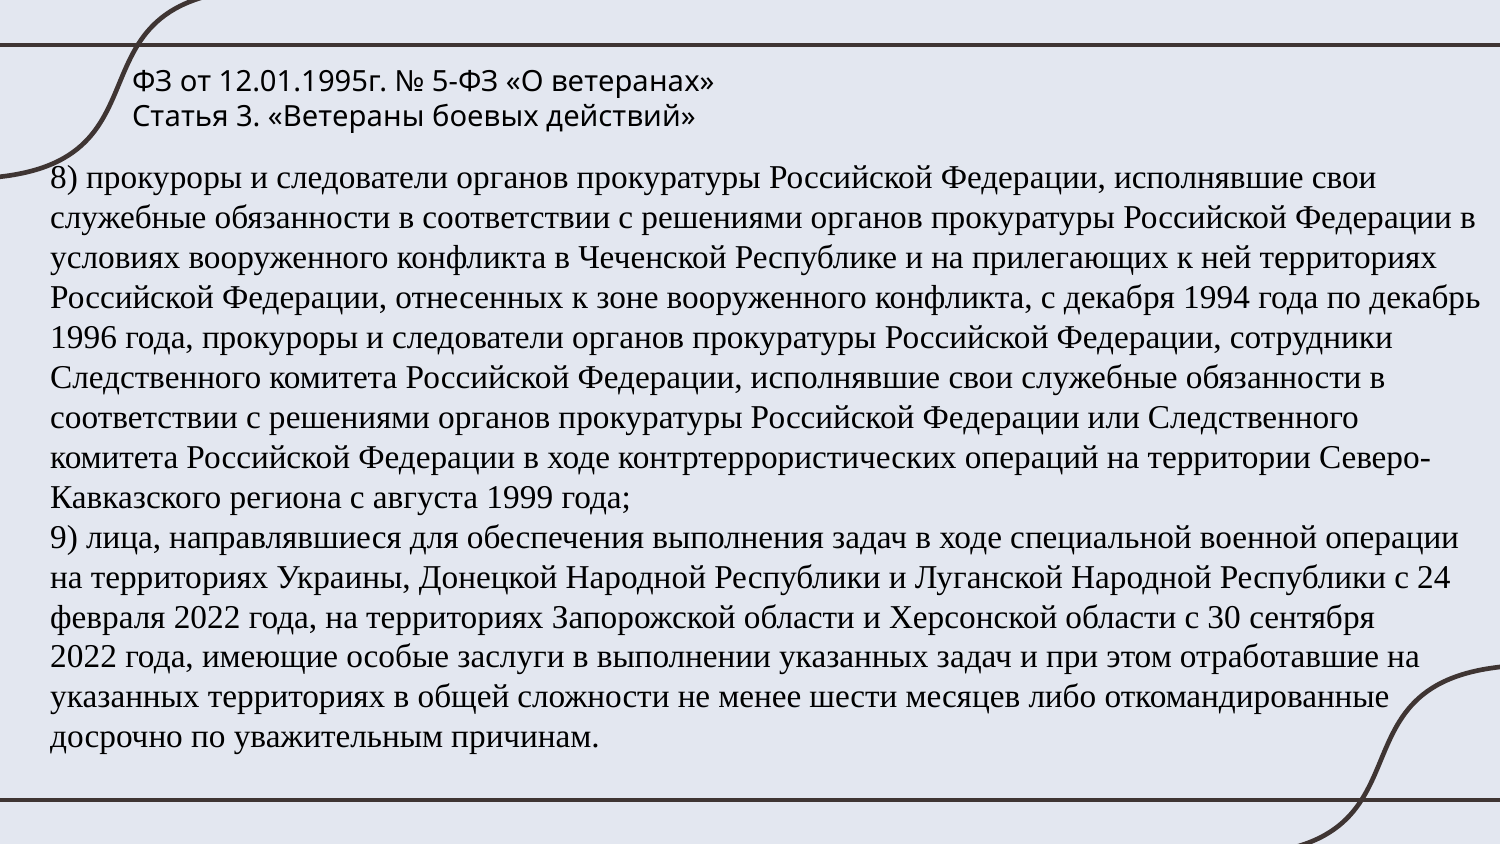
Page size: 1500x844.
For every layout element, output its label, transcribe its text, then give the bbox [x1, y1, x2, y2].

title 8) прокуроры и следователи органов прокуратуры Российской Федерации, исполнявшие свои служебные обязанности в соответствии с решениями органов прокуратуры Российской Федерации в условиях вооруженного конфликта в Чеченской Республике и на прилегающих к ней территориях Российской Федерации, отнесенных к зоне вооруженного конфликта, с декабря 1994 года по декабрь 1996 года, прокуроры и следователи органов прокуратуры Российской Федерации, сотрудники Следственного комитета Российской Федерации, исполнявшие свои служебные обязанности в соответствии с решениями органов прокуратуры Российской Федерации или Следственного комитета Российской Федерации в ходе контртеррористических операций на территории Северо-Кавказского региона с августа 1999 года; 9) лица, направлявшиеся для обеспечения выполнения задач в ходе специальной военной операции на территориях Украины, Донецкой Народной Республики и Луганской Народной Республики с 24 февраля 2022 года, на территориях Запорожской области и Херсонской области с 30 сентября 2022 года, имеющие особые заслуги в выполнении указанных задач и при этом отработавшие на указанных территориях в общей сложности не менее шести месяцев либо откомандированные досрочно по уважительным причинам. [35, 140, 1500, 821]
subtitle ФЗ от 12.01.1995г. № 5-ФЗ «О ветеранах» Статья 3. «Ветераны боевых действий» [117, 46, 1442, 129]
